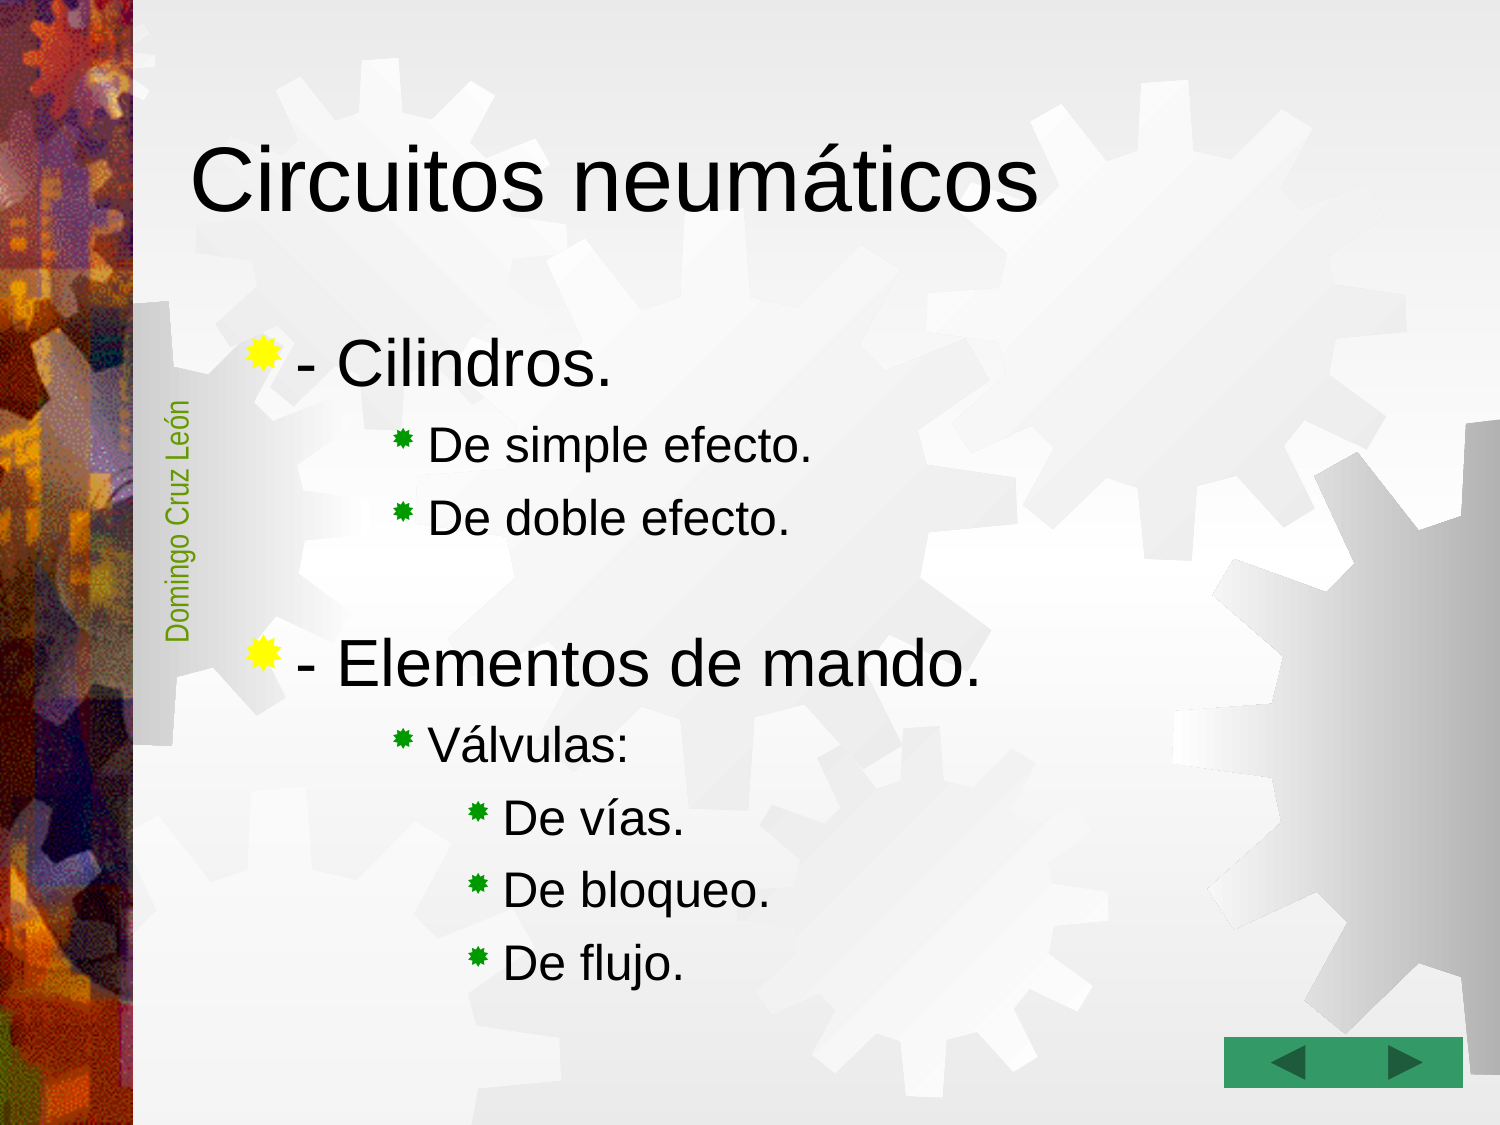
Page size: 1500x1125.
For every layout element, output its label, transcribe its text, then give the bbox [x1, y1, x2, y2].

text_box [1224, 1037, 1351, 1088]
text_box [1351, 1037, 1463, 1088]
text_box - Elementos de mando. Válvulas: De vías. De bloqueo. De flujo. [224, 612, 1500, 863]
text_box [199, 224, 1500, 475]
list - Cilindros. De simple efecto. De doble efecto. [225, 475, 1500, 563]
picture [0, 0, 133, 1125]
title Circuitos neumáticos [174, 50, 1450, 238]
